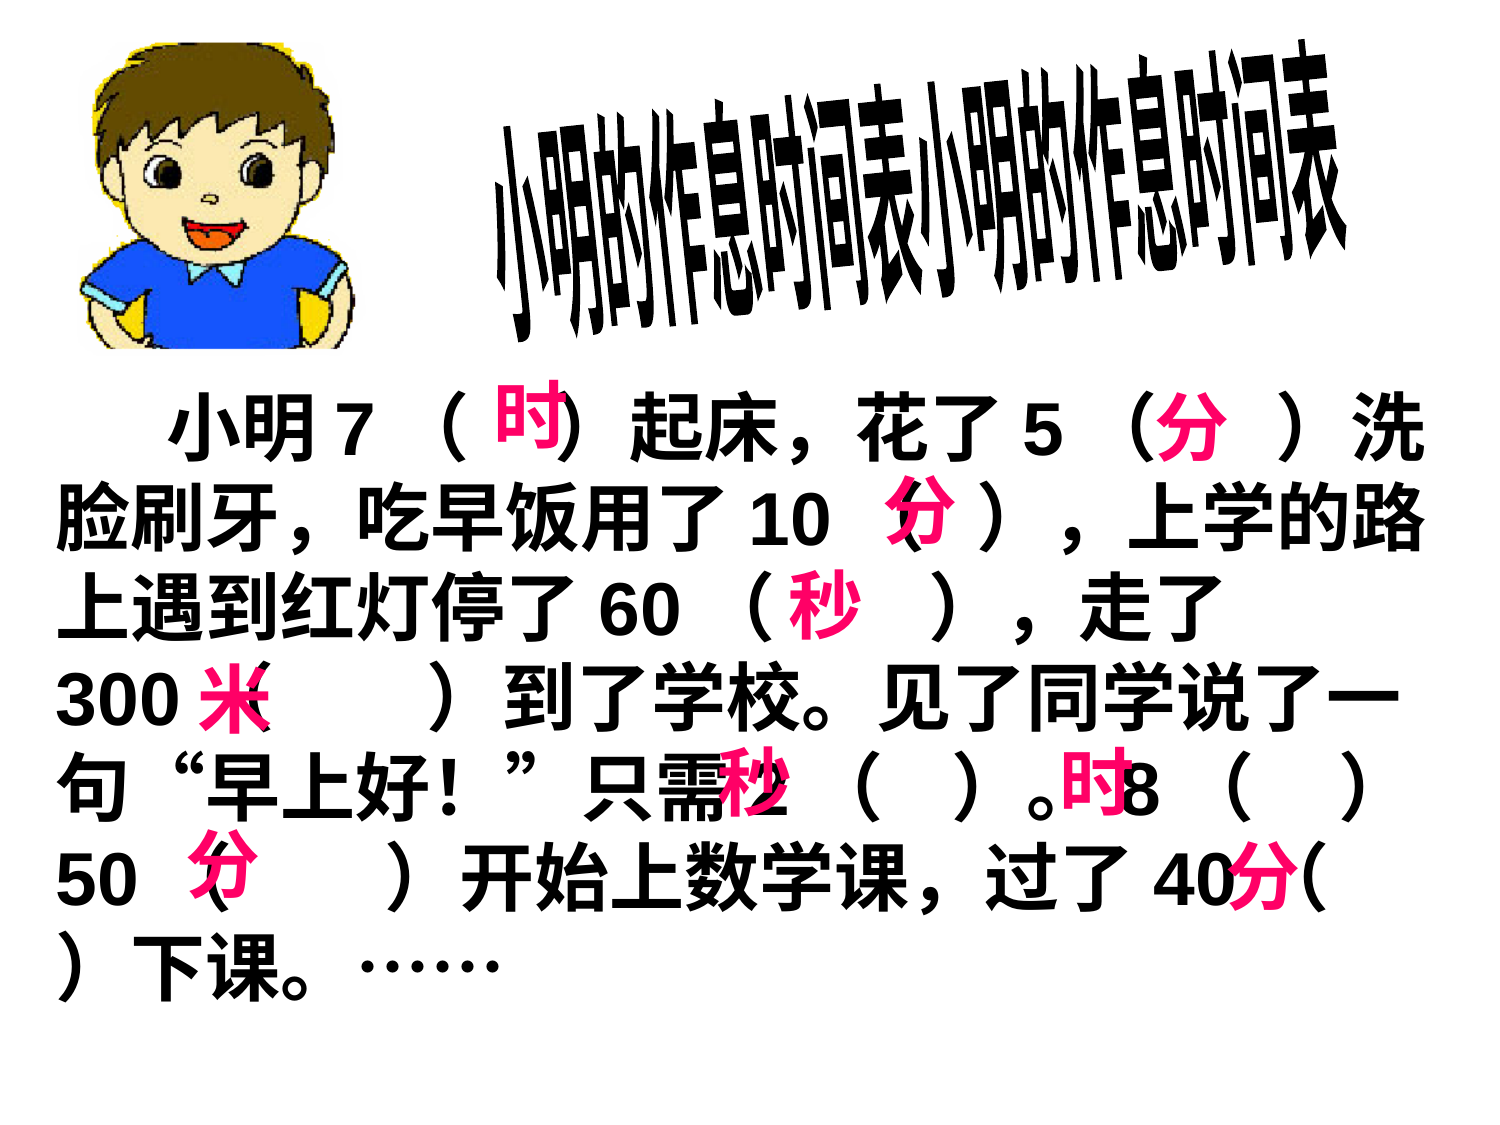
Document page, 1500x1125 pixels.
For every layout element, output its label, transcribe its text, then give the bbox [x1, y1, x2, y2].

text_box 小明7（ ）起床，花了5（ ）洗脸刷牙，吃早饭用了10（ ），上学的路上遇到红灯停了60（ ），走了300（ ）到了学校。见了同学说了一句“早上好！”只需2（ ）。8（ ）50（ ）开始上数学课，过了40（ ）下课。…… [41, 373, 1459, 1019]
picture [76, 30, 368, 358]
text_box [171, 361, 1282, 928]
